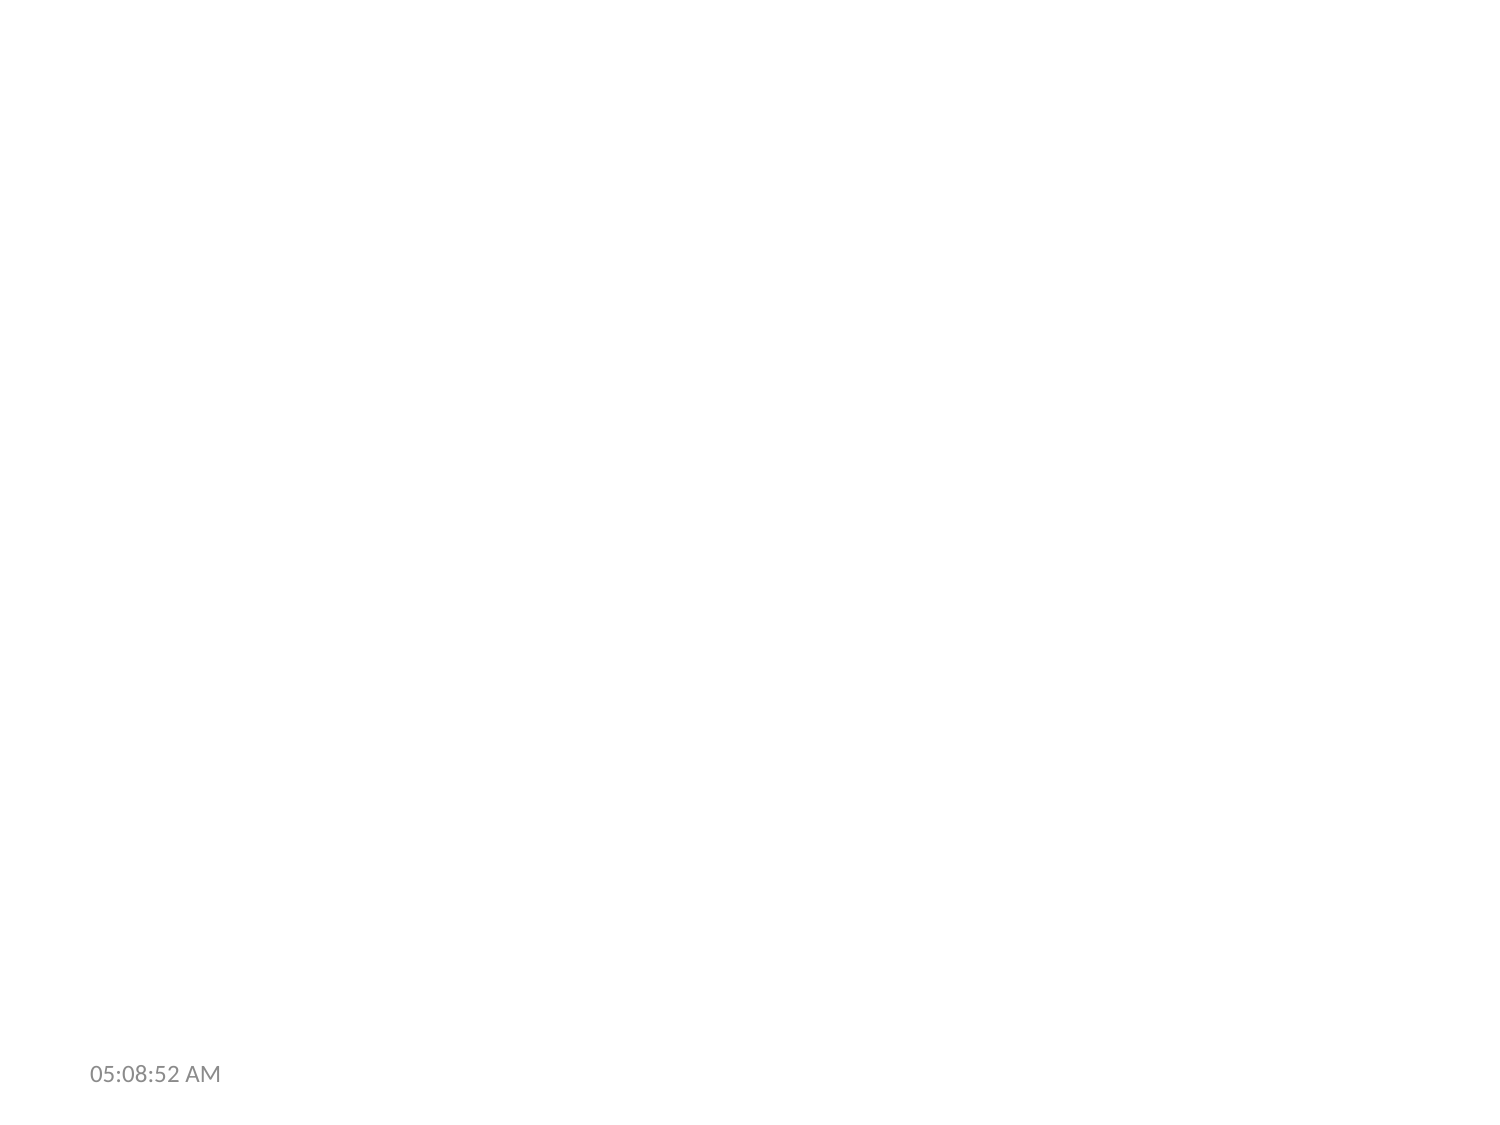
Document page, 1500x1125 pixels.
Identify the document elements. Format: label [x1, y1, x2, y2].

slide_number [75, 1042, 425, 1103]
